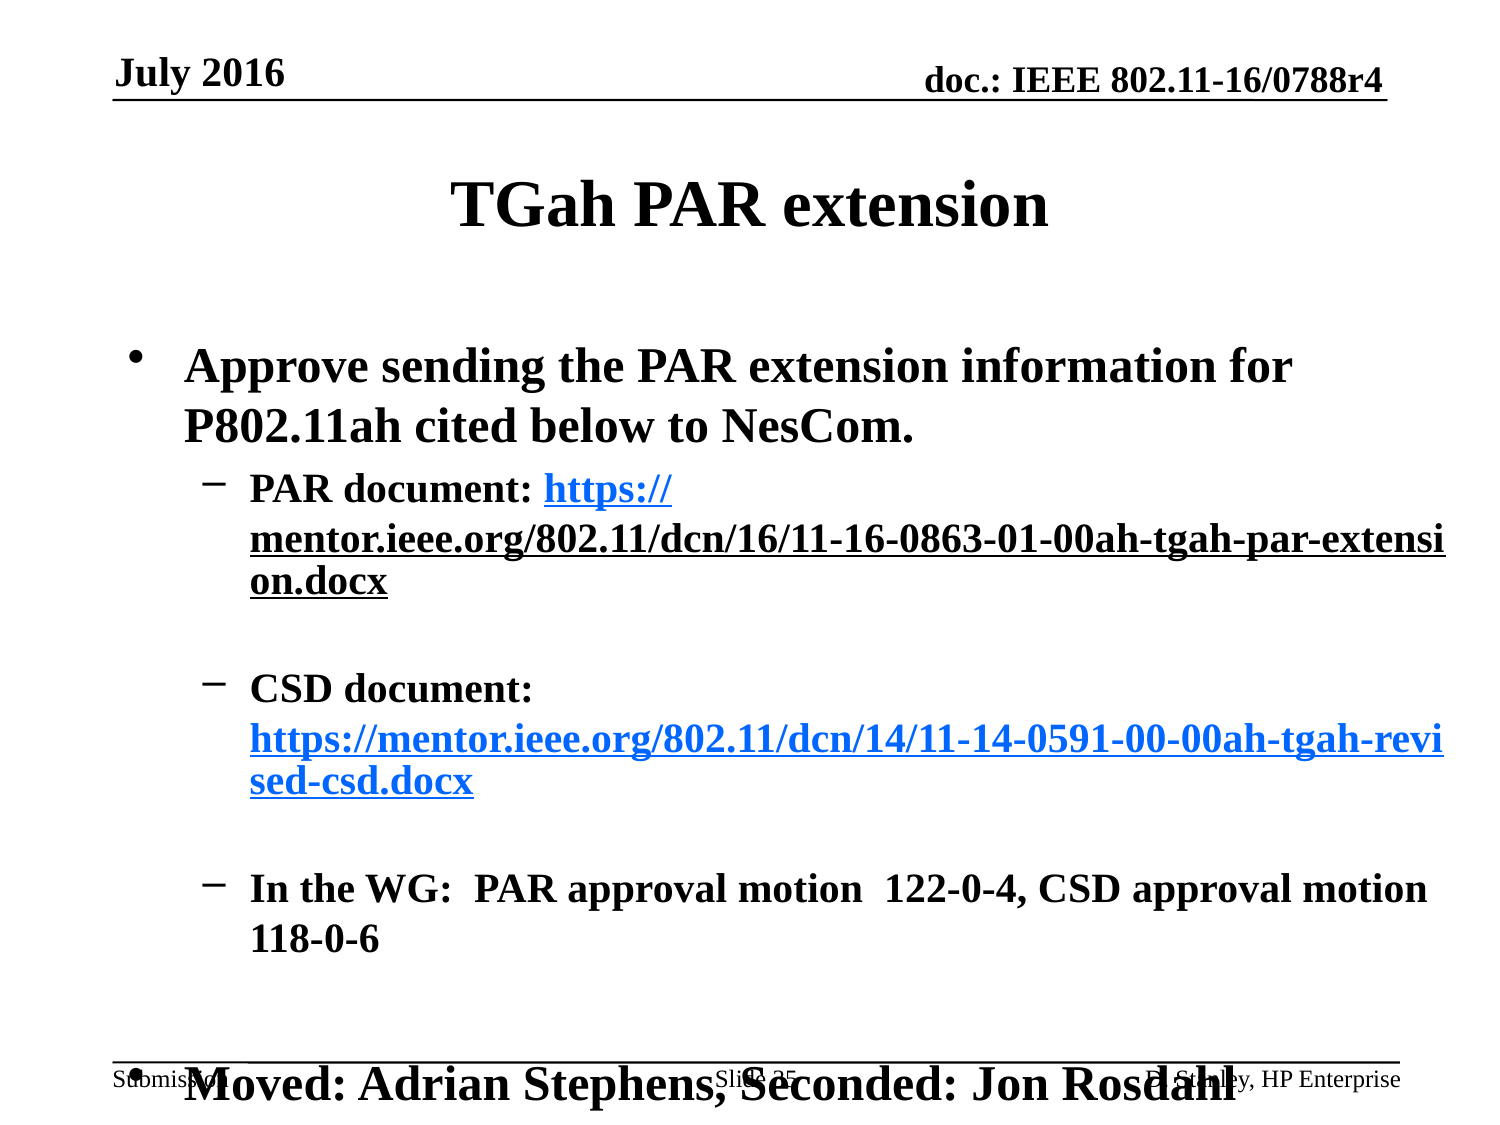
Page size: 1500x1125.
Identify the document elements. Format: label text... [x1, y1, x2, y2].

title TGah PAR extension [112, 112, 1388, 288]
footer D. Stanley, HP Enterprise [878, 1061, 1402, 1093]
list Approve sending the PAR extension information for P802.11ah cited below to NesCom. PAR document: https://mentor.ieee.org/802.11/dcn/16/11-16-0863-01-00ah-tgah-par-extension.docx CSD document: https://mentor.ieee.org/802.11/dcn/14/11-14-0591-00-00ah-tgah-revised-csd.docx In the WG: PAR approval motion 122-0-4, CSD approval motion 118-0-6 Moved: Adrian Stephens, Seconded: Jon Rosdahl Result: [112, 324, 1463, 1038]
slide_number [114, 49, 423, 95]
slide_number Slide 35 [712, 1061, 800, 1093]
